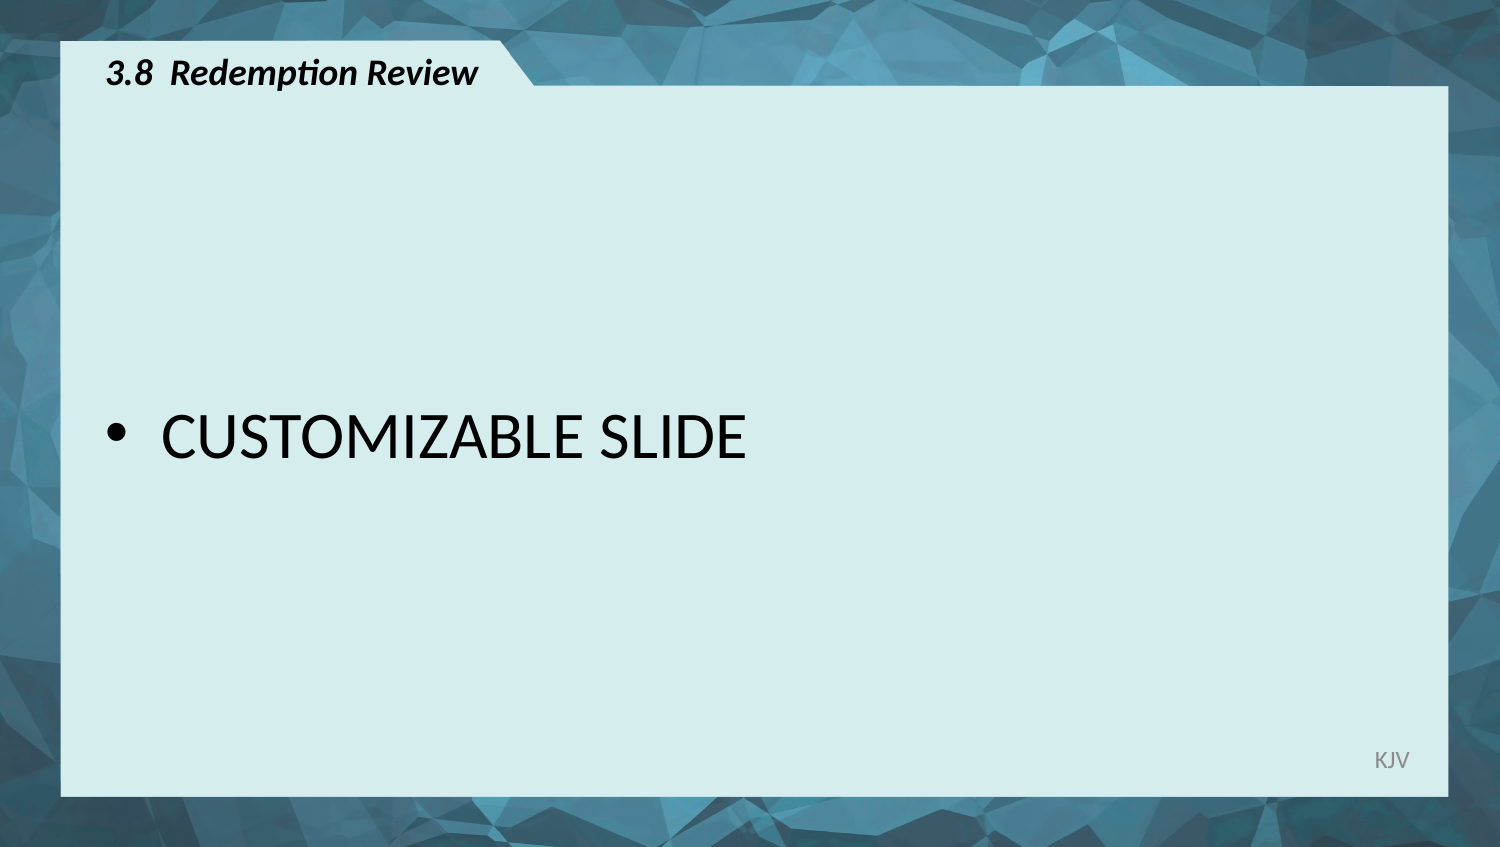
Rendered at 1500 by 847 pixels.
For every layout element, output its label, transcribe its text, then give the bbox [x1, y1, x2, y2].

picture [0, 0, 1500, 847]
list CUSTOMIZABLE SLIDE [89, 141, 1403, 722]
title 3.8 Redemption Review [89, 33, 1420, 108]
footer KJV [950, 736, 1425, 782]
